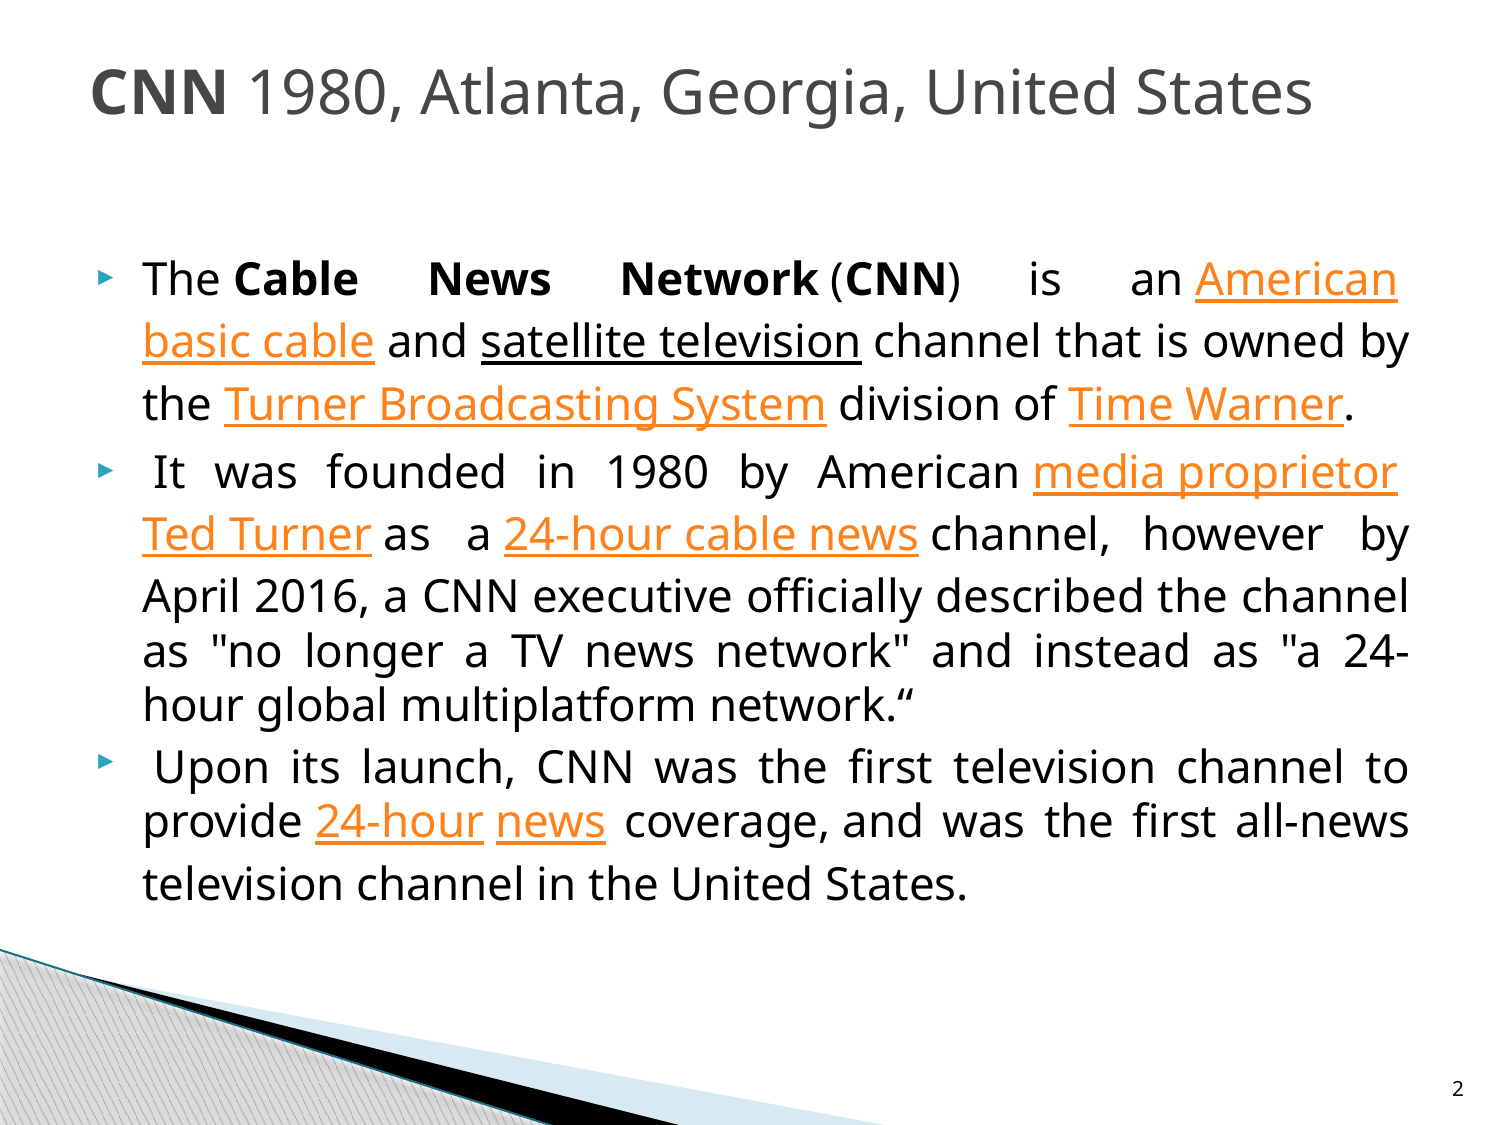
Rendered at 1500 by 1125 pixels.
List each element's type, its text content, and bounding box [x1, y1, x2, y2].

slide_number 2 [1418, 1051, 1479, 1112]
title CNN 1980, Atlanta, Georgia, United States [75, 45, 1425, 233]
list The Cable News Network (CNN) is an American basic cable and satellite television channel that is owned by the Turner Broadcasting System division of Time Warner. It was founded in 1980 by American media proprietor Ted Turner as a 24-hour cable news channel, however by April 2016, a CNN executive officially described the channel as "no longer a TV news network" and instead as "a 24-hour global multiplatform network.“ Upon its launch, CNN was the first television channel to provide 24-hour news coverage, and was the first all-news television channel in the United States. [75, 243, 1425, 986]
